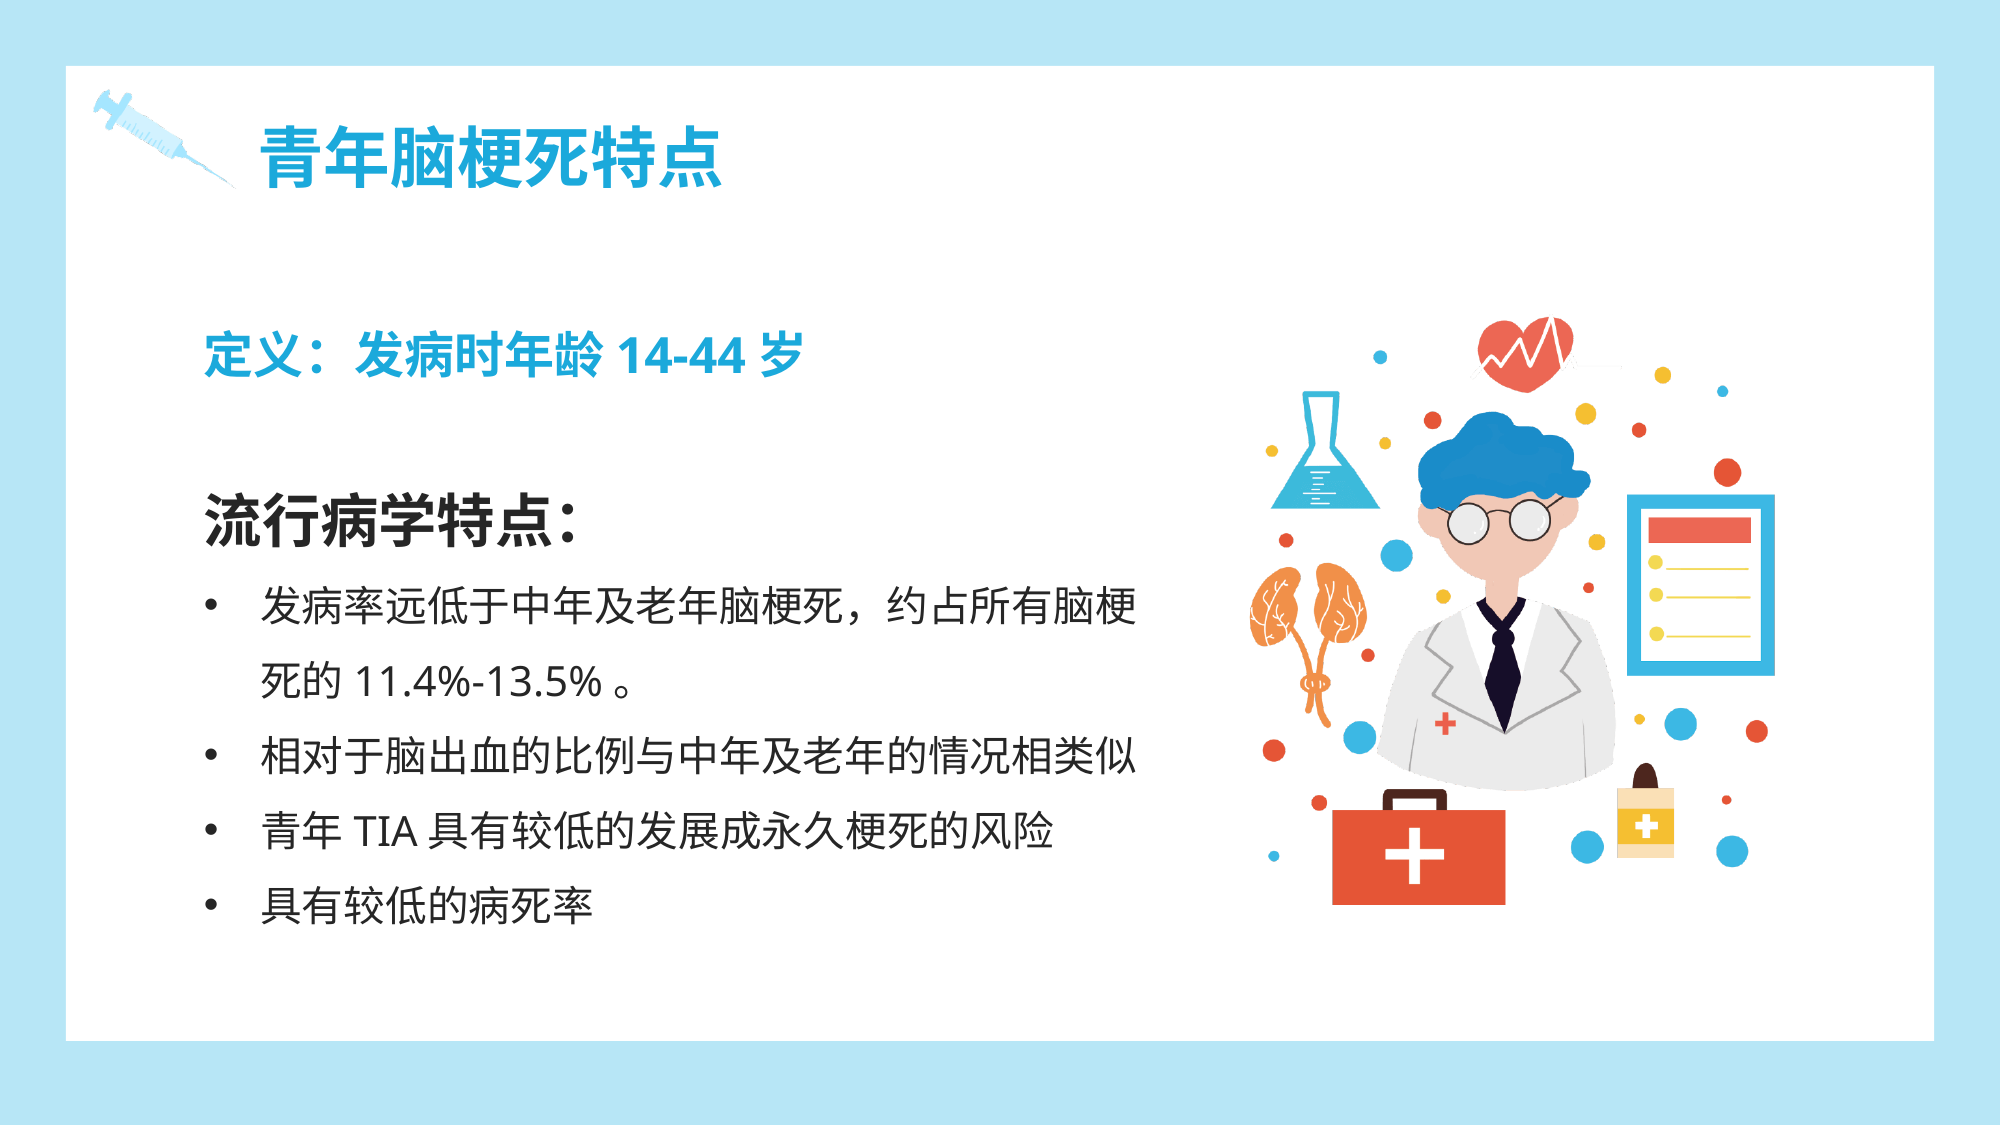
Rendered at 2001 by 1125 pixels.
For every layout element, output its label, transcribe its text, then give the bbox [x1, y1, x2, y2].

text_box [65, 65, 1935, 1042]
text_box 定义：发病时年龄14-44岁 [189, 285, 1000, 442]
picture [1199, 306, 1811, 918]
text_box 流行病学特点： 发病率远低于中年及老年脑梗死，约占所有脑梗死的11.4%-13.5%。 相对于脑出血的比例与中年及老年的情况相类似 青年TIA具有较低的发展成永久梗死的风险 具有较低的病死率 [189, 442, 1167, 937]
text_box 青年脑梗死特点 [242, 107, 762, 197]
picture [78, 63, 258, 209]
